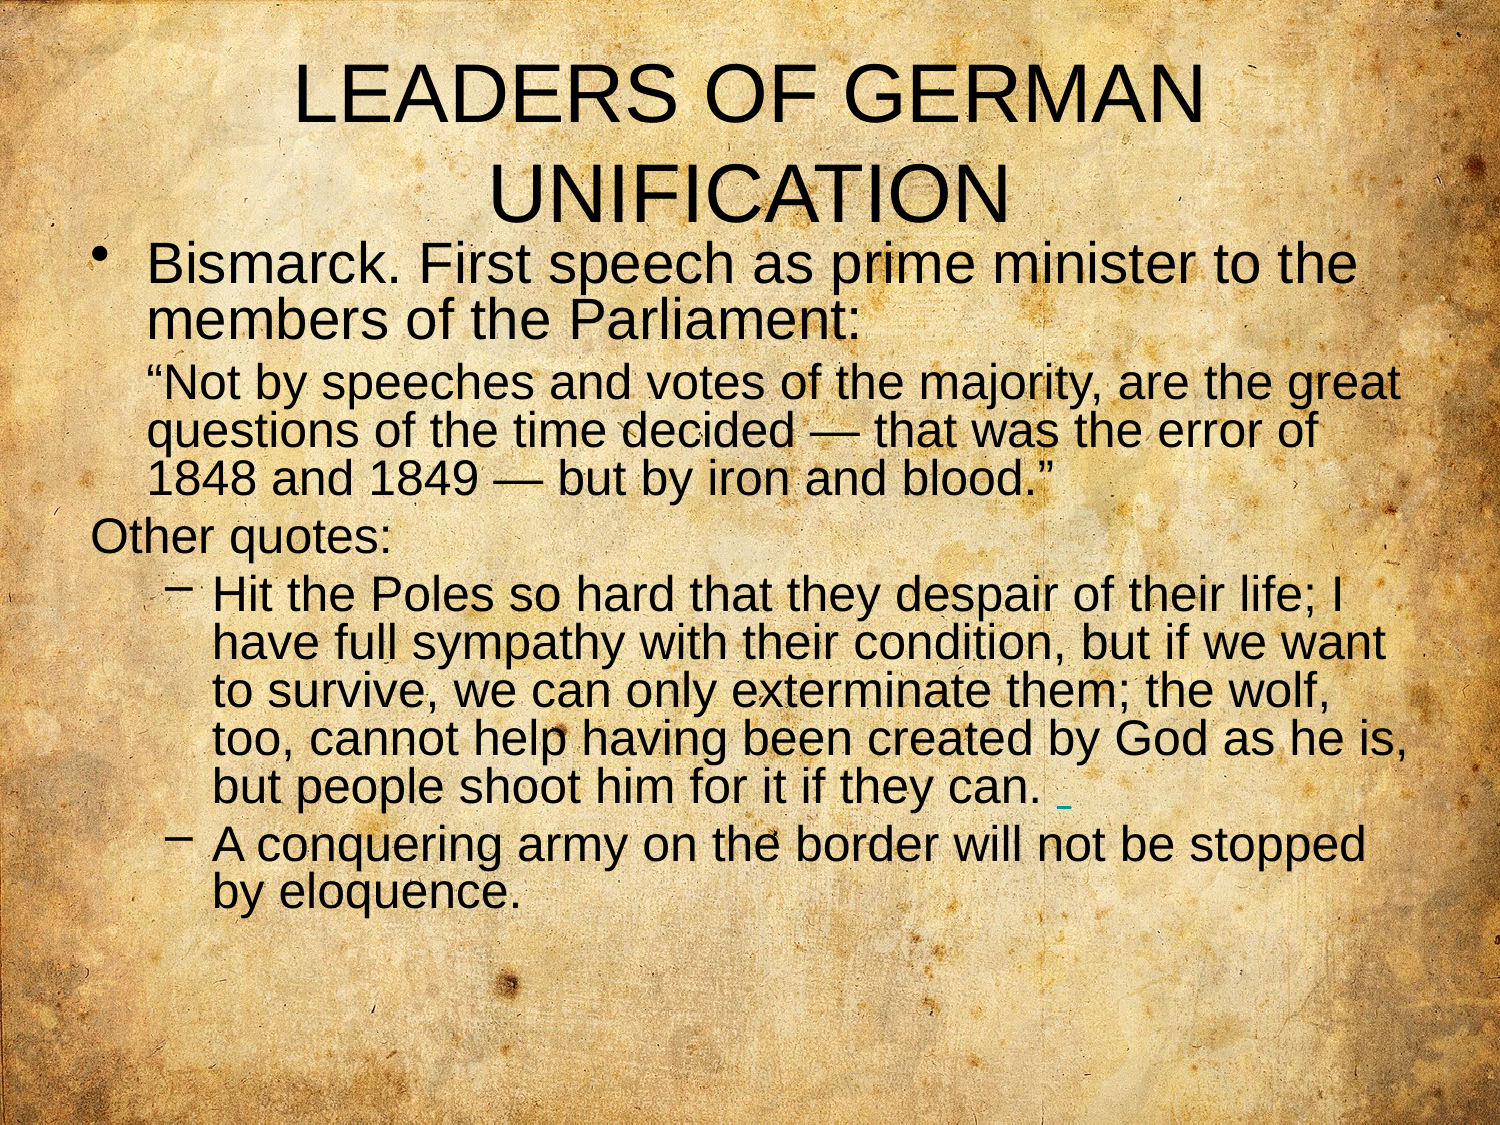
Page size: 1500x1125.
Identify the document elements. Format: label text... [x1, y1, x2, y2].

picture [0, 0, 1500, 1125]
list Bismarck. First speech as prime minister to the members of the Parliament: “Not by speeches and votes of the majority, are the great questions of the time decided — that was the error of 1848 and 1849 — but by iron and blood.” Other quotes: Hit the Poles so hard that they despair of their life; I have full sympathy with their condition, but if we want to survive, we can only exterminate them; the wolf, too, cannot help having been created by God as he is, but people shoot him for it if they can. A conquering army on the border will not be stopped by eloquence. [75, 231, 1425, 1083]
title LEADERS OF GERMAN UNIFICATION [75, 45, 1425, 231]
